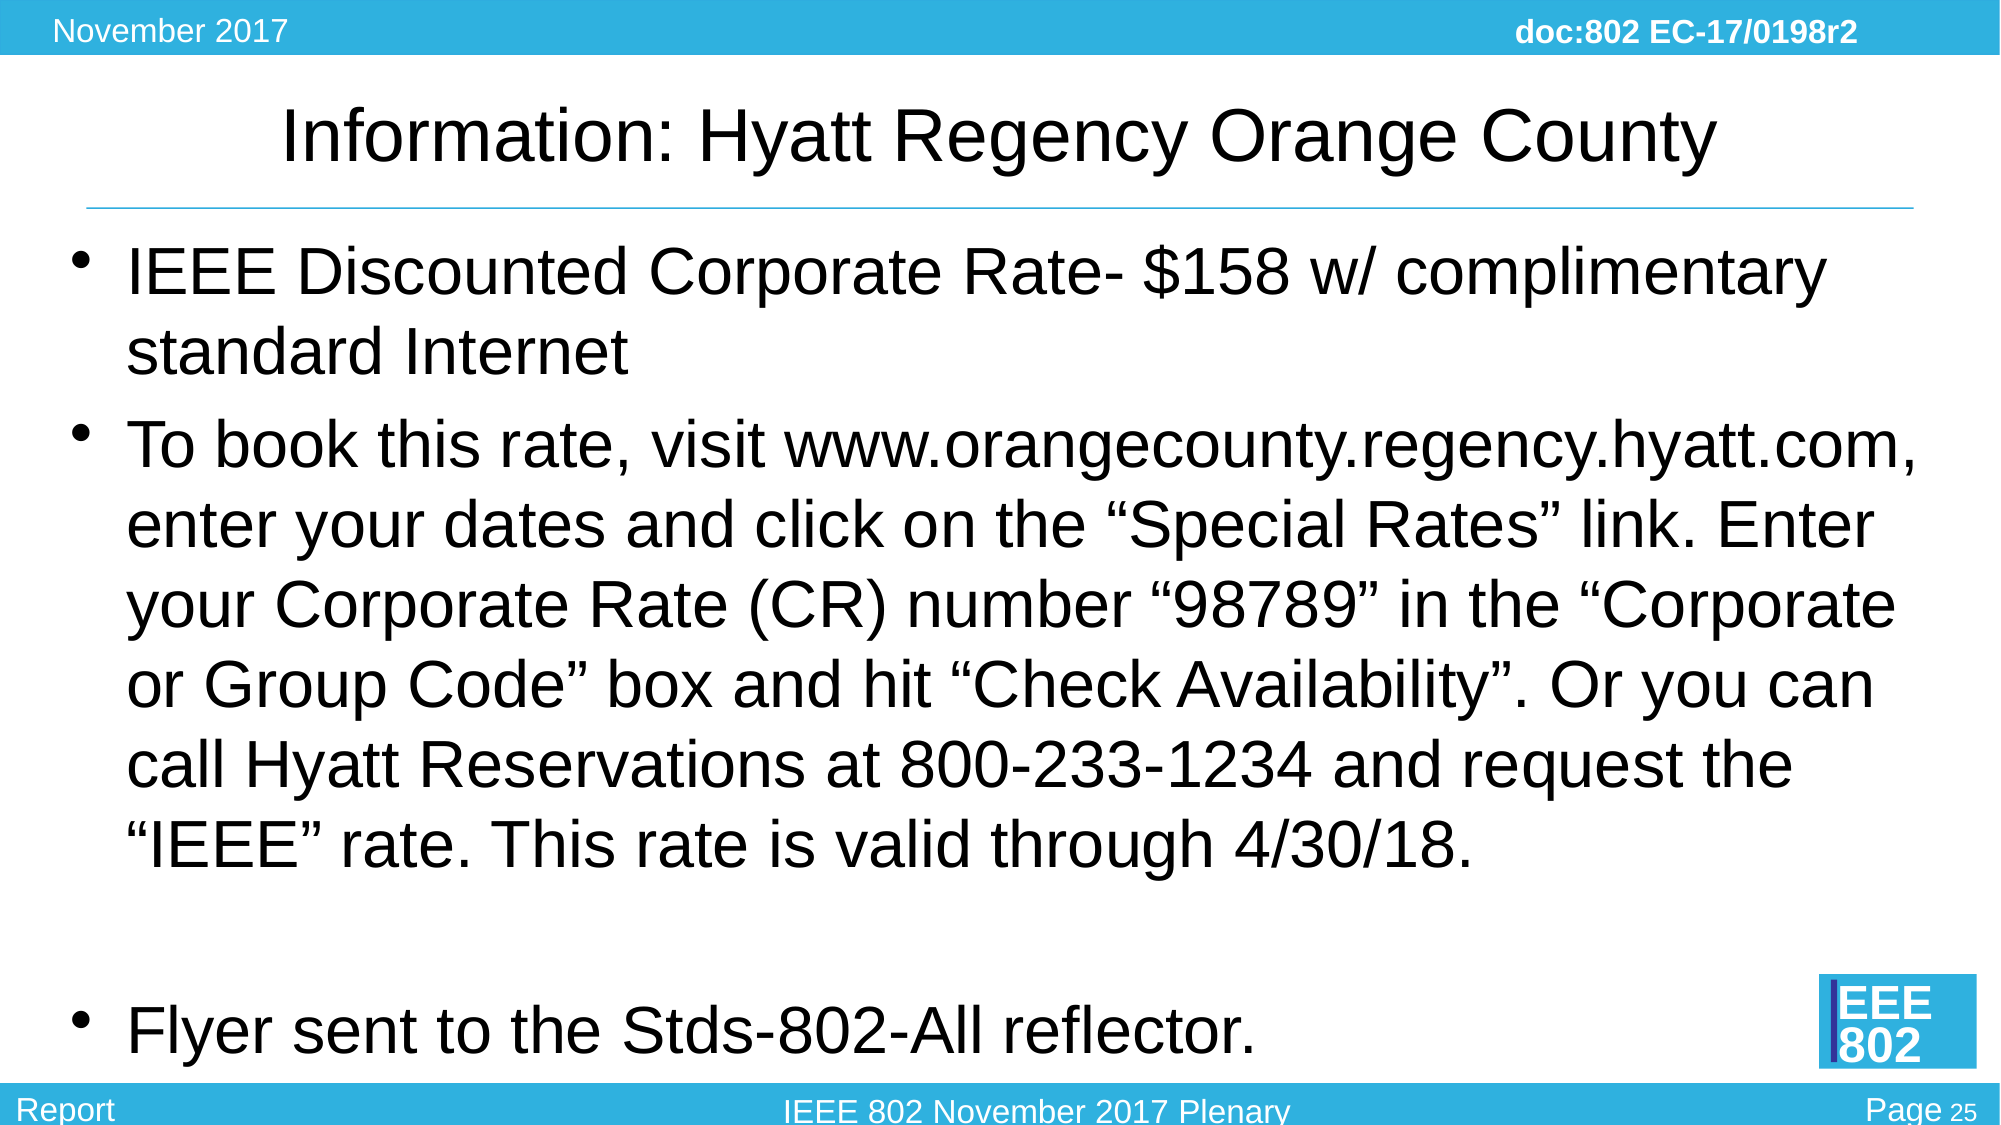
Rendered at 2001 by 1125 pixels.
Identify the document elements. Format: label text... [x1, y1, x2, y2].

title Information: Hyatt Regency Orange County [99, 66, 1900, 197]
list IEEE Discounted Corporate Rate- $158 w/ complimentary standard Internet To book this rate, visit www.orangecounty.regency.hyatt.com, enter your dates and click on the “Special Rates” link. Enter your Corporate Rate (CR) number “98789” in the “Corporate or Group Code” box and hit “Check Availability”. Or you can call Hyatt Reservations at 800-233-1234 and request the “IEEE” rate. This rate is valid through 4/30/18. Flyer sent to the Stds-802-All reflector. [54, 220, 1963, 1075]
